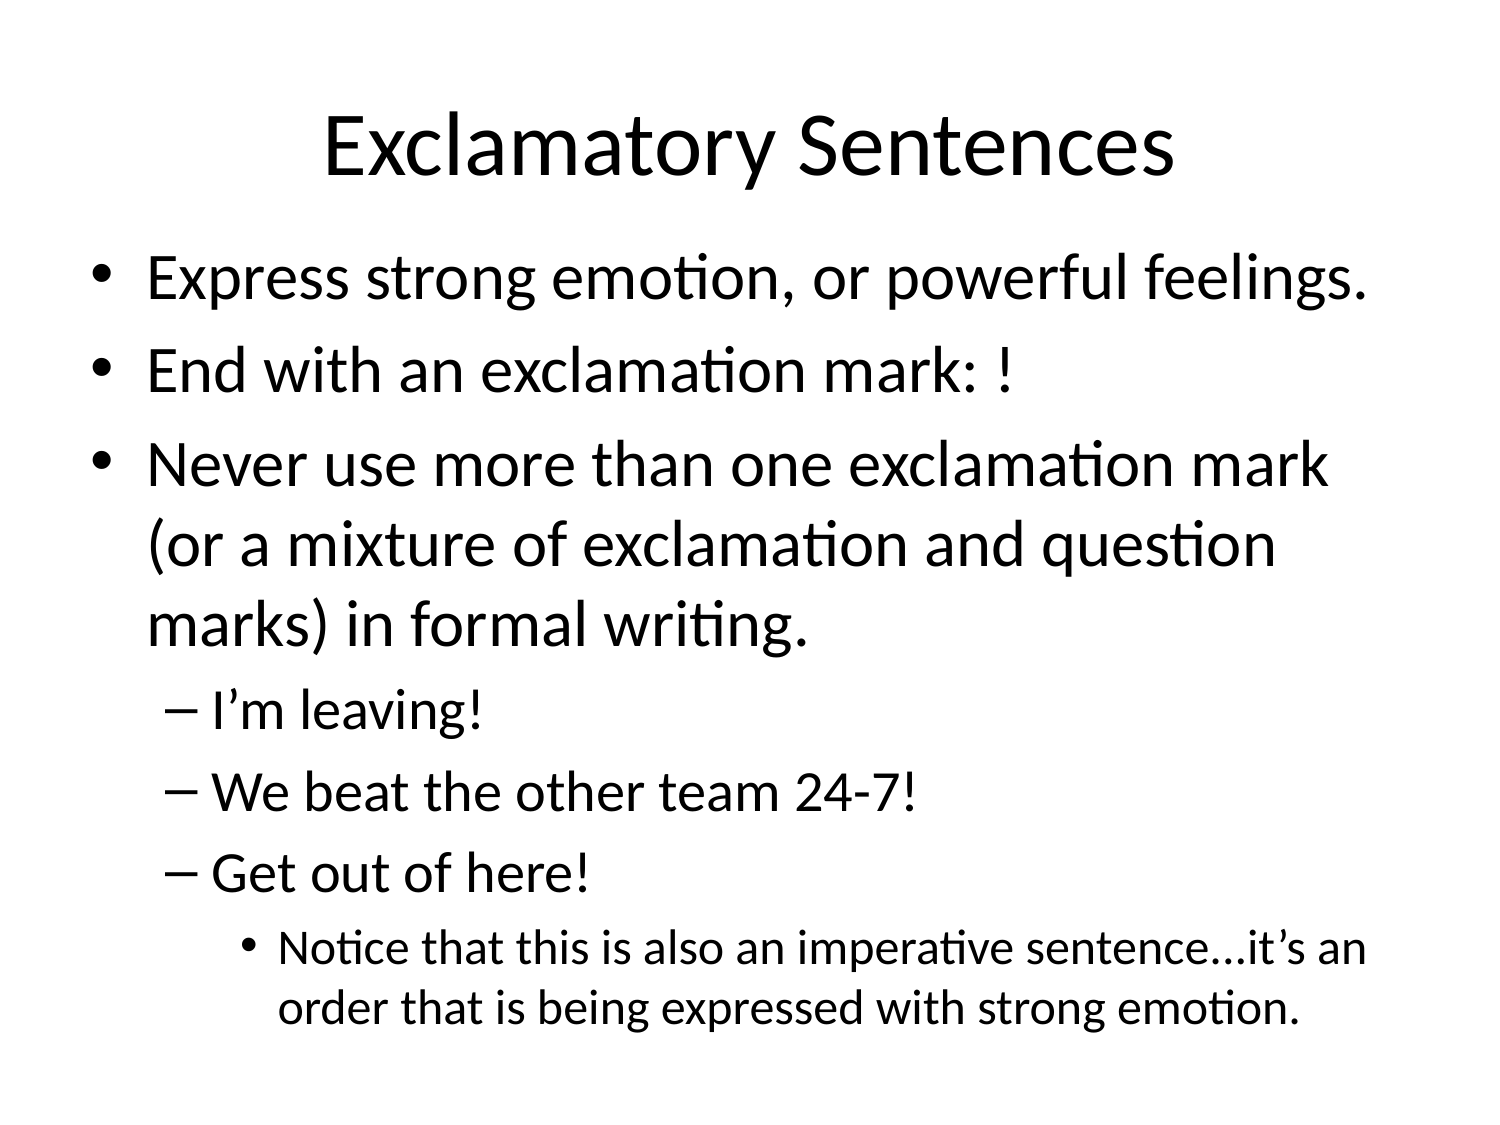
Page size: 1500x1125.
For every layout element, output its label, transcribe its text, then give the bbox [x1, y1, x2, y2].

list Express strong emotion, or powerful feelings. End with an exclamation mark: ! Never use more than one exclamation mark (or a mixture of exclamation and question marks) in formal writing. I’m leaving! We beat the other team 24-7! Get out of here! Notice that this is also an imperative sentence...it’s an order that is being expressed with strong emotion. [75, 224, 1425, 1075]
title Exclamatory Sentences [75, 45, 1425, 224]
